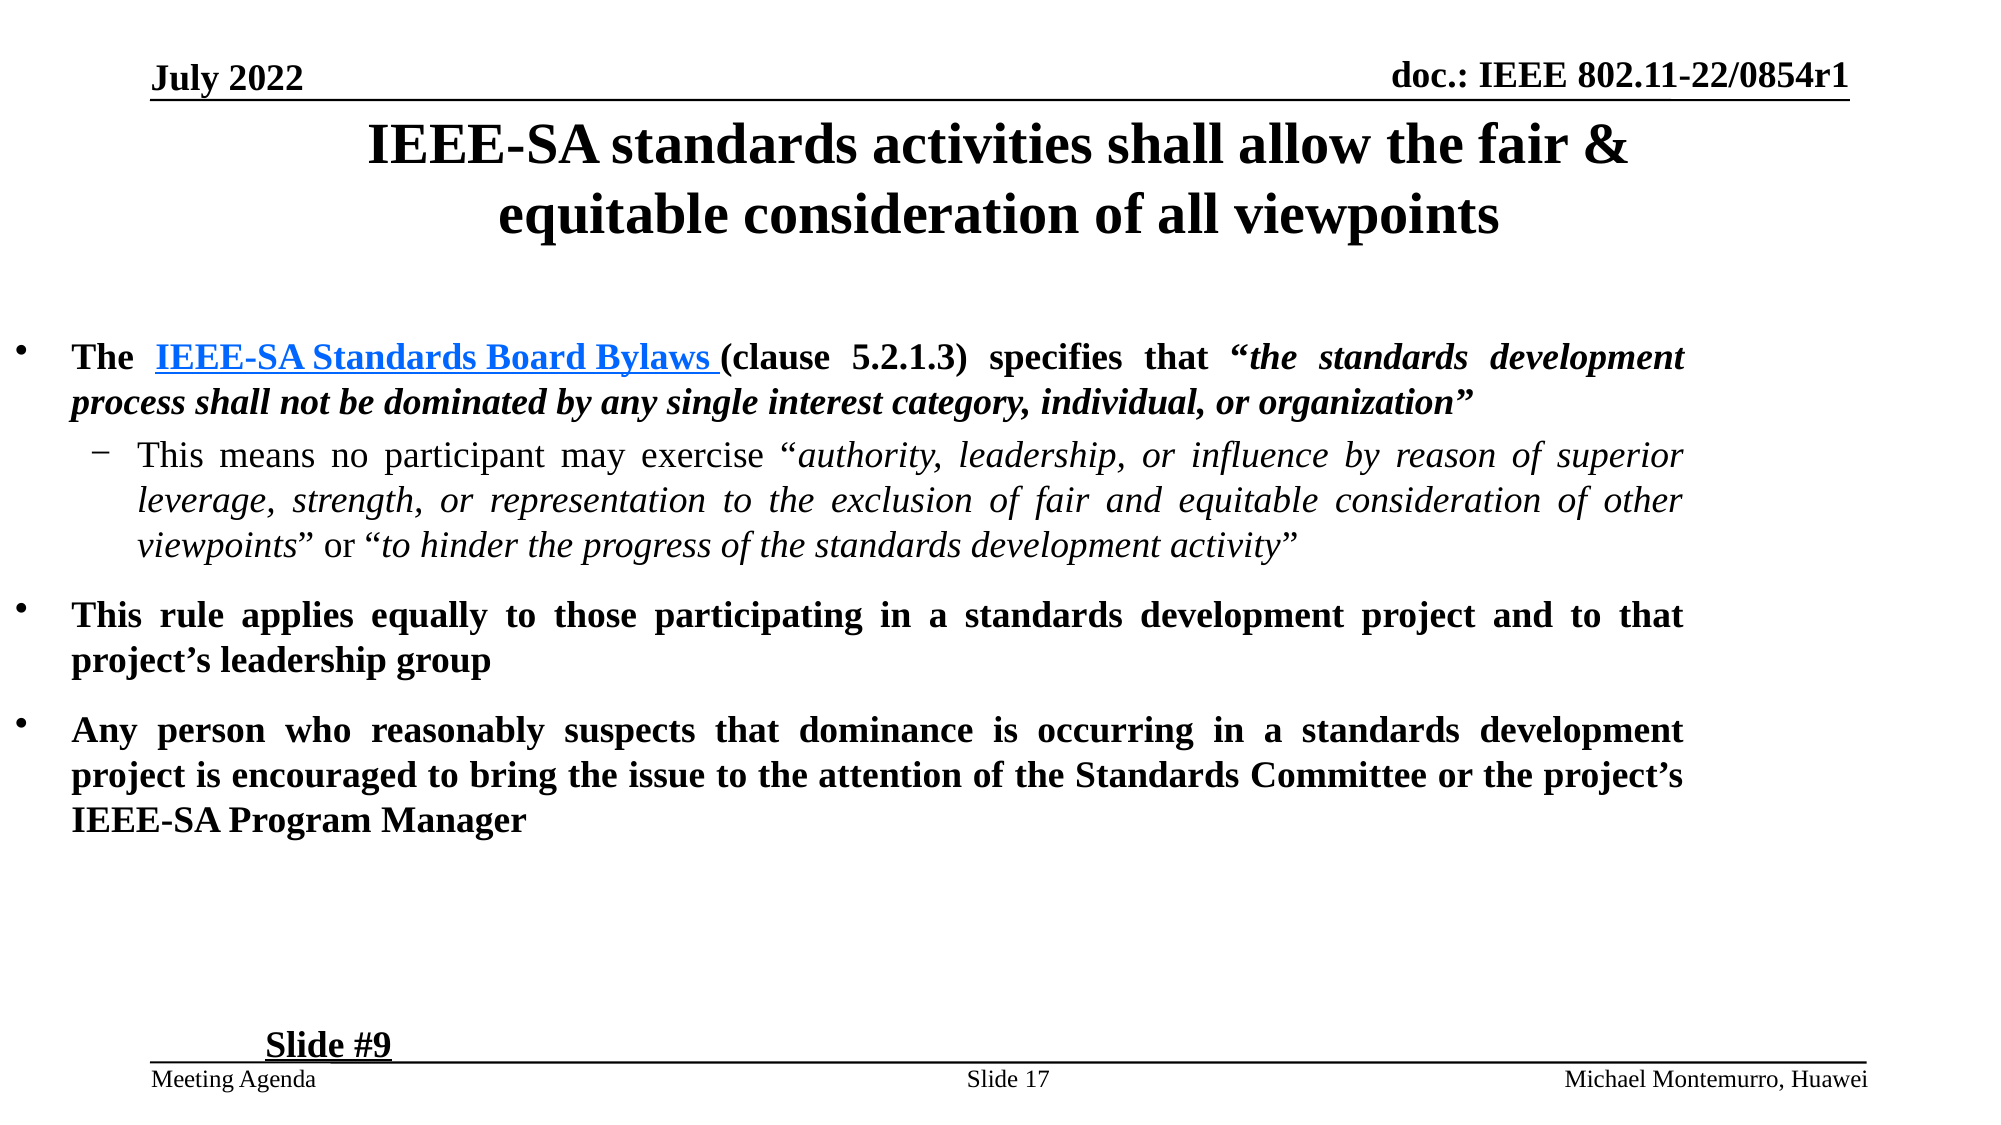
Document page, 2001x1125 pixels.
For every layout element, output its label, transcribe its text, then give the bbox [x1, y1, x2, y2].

slide_number Slide 17 [964, 1061, 1053, 1093]
list The IEEE-SA Standards Board Bylaws (clause 5.2.1.3) specifies that “the standards development process shall not be dominated by any single interest category, individual, or organization” This means no participant may exercise “authority, leadership, or influence by reason of superior leverage, strength, or representation to the exclusion of fair and equitable consideration of other viewpoints” or “to hinder the progress of the standards development activity” This rule applies equally to those participating in a standards development project and to that project’s leadership group Any person who reasonably suspects that dominance is occurring in a standards development project is encouraged to bring the issue to the attention of the Standards Committee or the project’s IEEE-SA Program Manager [0, 324, 1700, 1000]
text_box IEEE-SA standards activities shall allow the fair & equitable consideration of all viewpoints [350, 87, 1650, 263]
text_box Slide #9 [250, 1012, 407, 1073]
footer Michael Montemurro, Huawei [1266, 1061, 1869, 1093]
